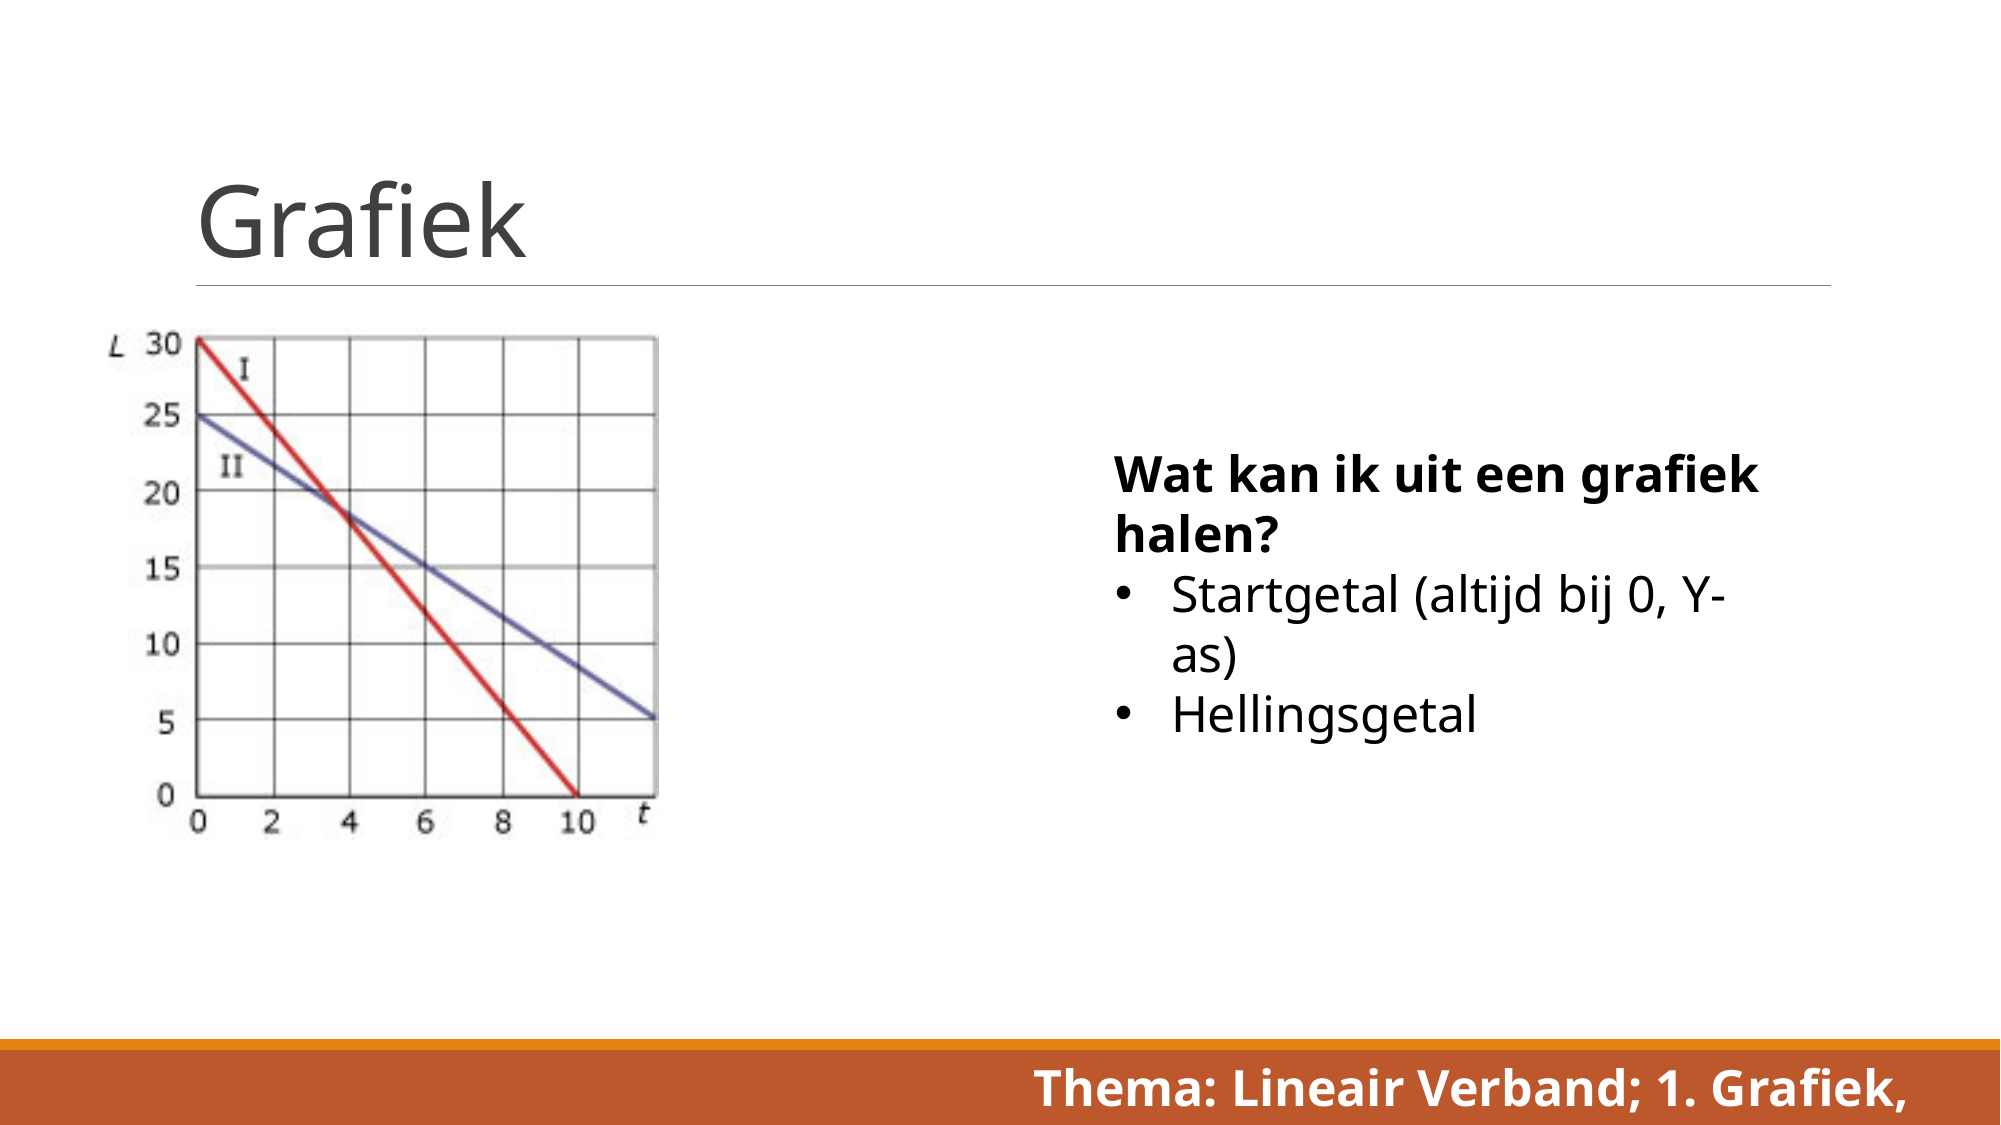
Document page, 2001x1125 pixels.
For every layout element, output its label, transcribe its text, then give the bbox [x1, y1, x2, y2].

text_box Wat kan ik uit een grafiek halen? Startgetal (altijd bij 0, Y-as) Hellingsgetal [1099, 434, 1805, 750]
text_box Thema: Lineair Verband; 1. Grafiek, tabel, formule [957, 1049, 1985, 1125]
title Grafiek [180, 47, 1830, 285]
picture [106, 328, 660, 841]
